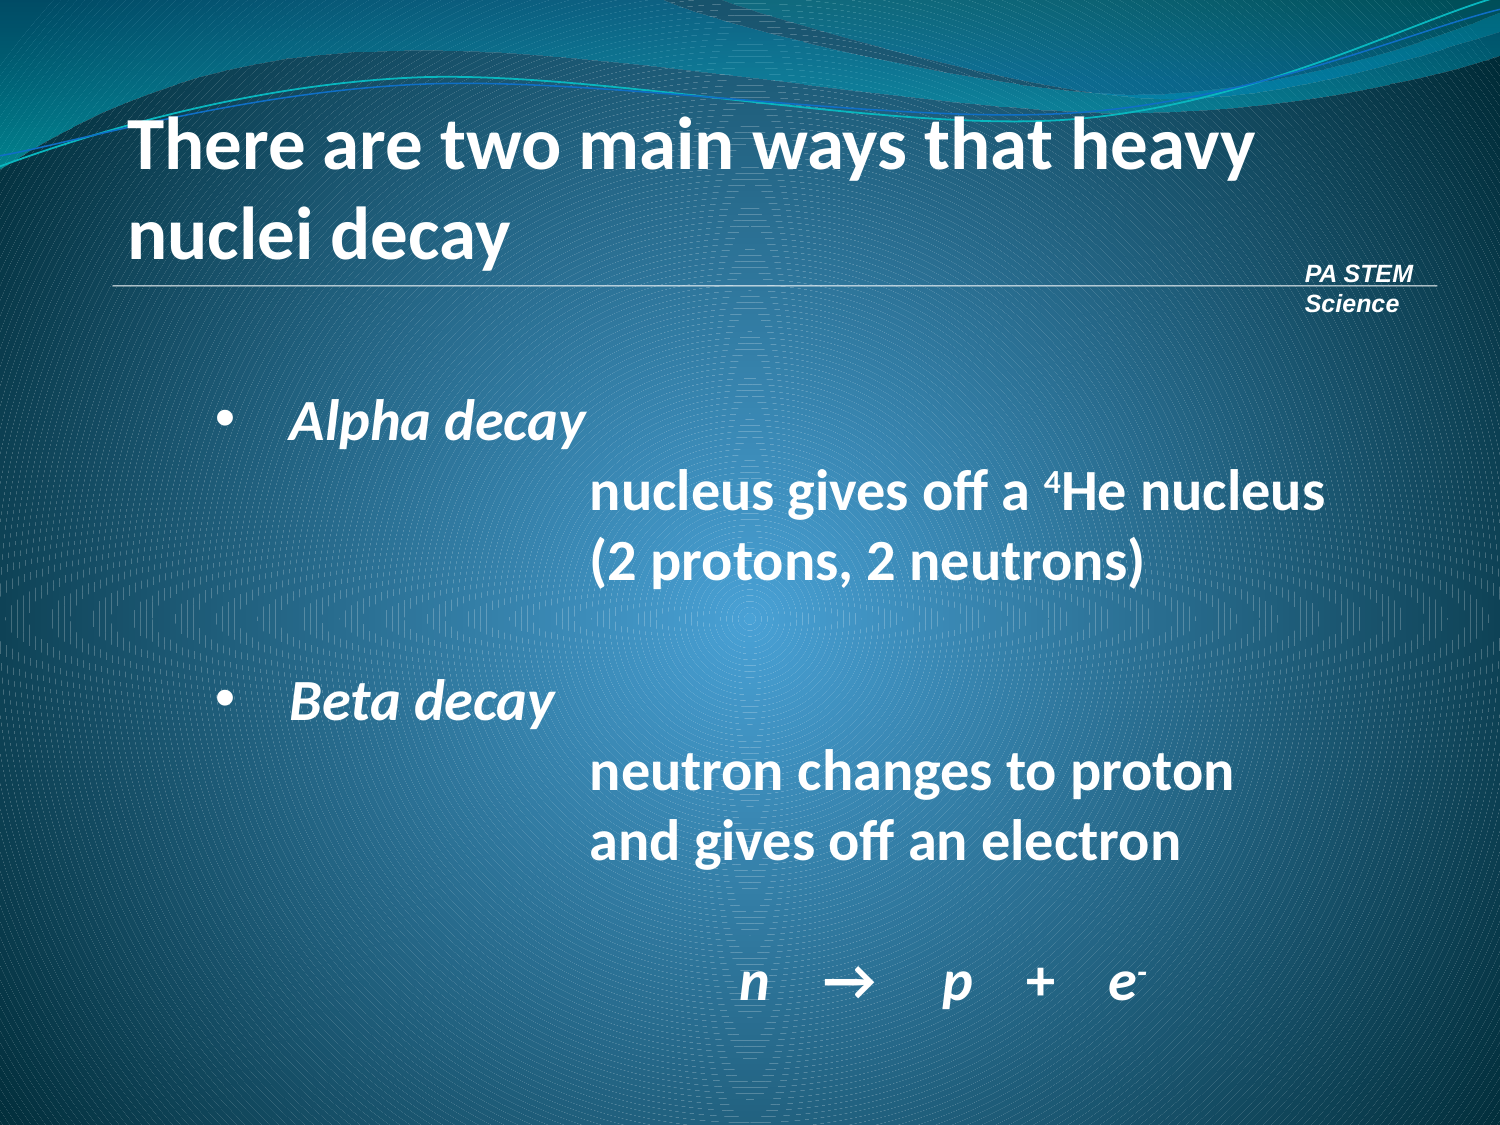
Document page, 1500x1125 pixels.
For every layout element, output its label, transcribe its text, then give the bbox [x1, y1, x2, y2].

text_box There are two main ways that heavy nuclei decay [112, 87, 1463, 283]
text_box Alpha decay nucleus gives off a 4He nucleus (2 protons, 2 neutrons) Beta decay neutron changes to proton and gives off an electron n → p + e- [200, 375, 1375, 1065]
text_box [112, 249, 1438, 326]
